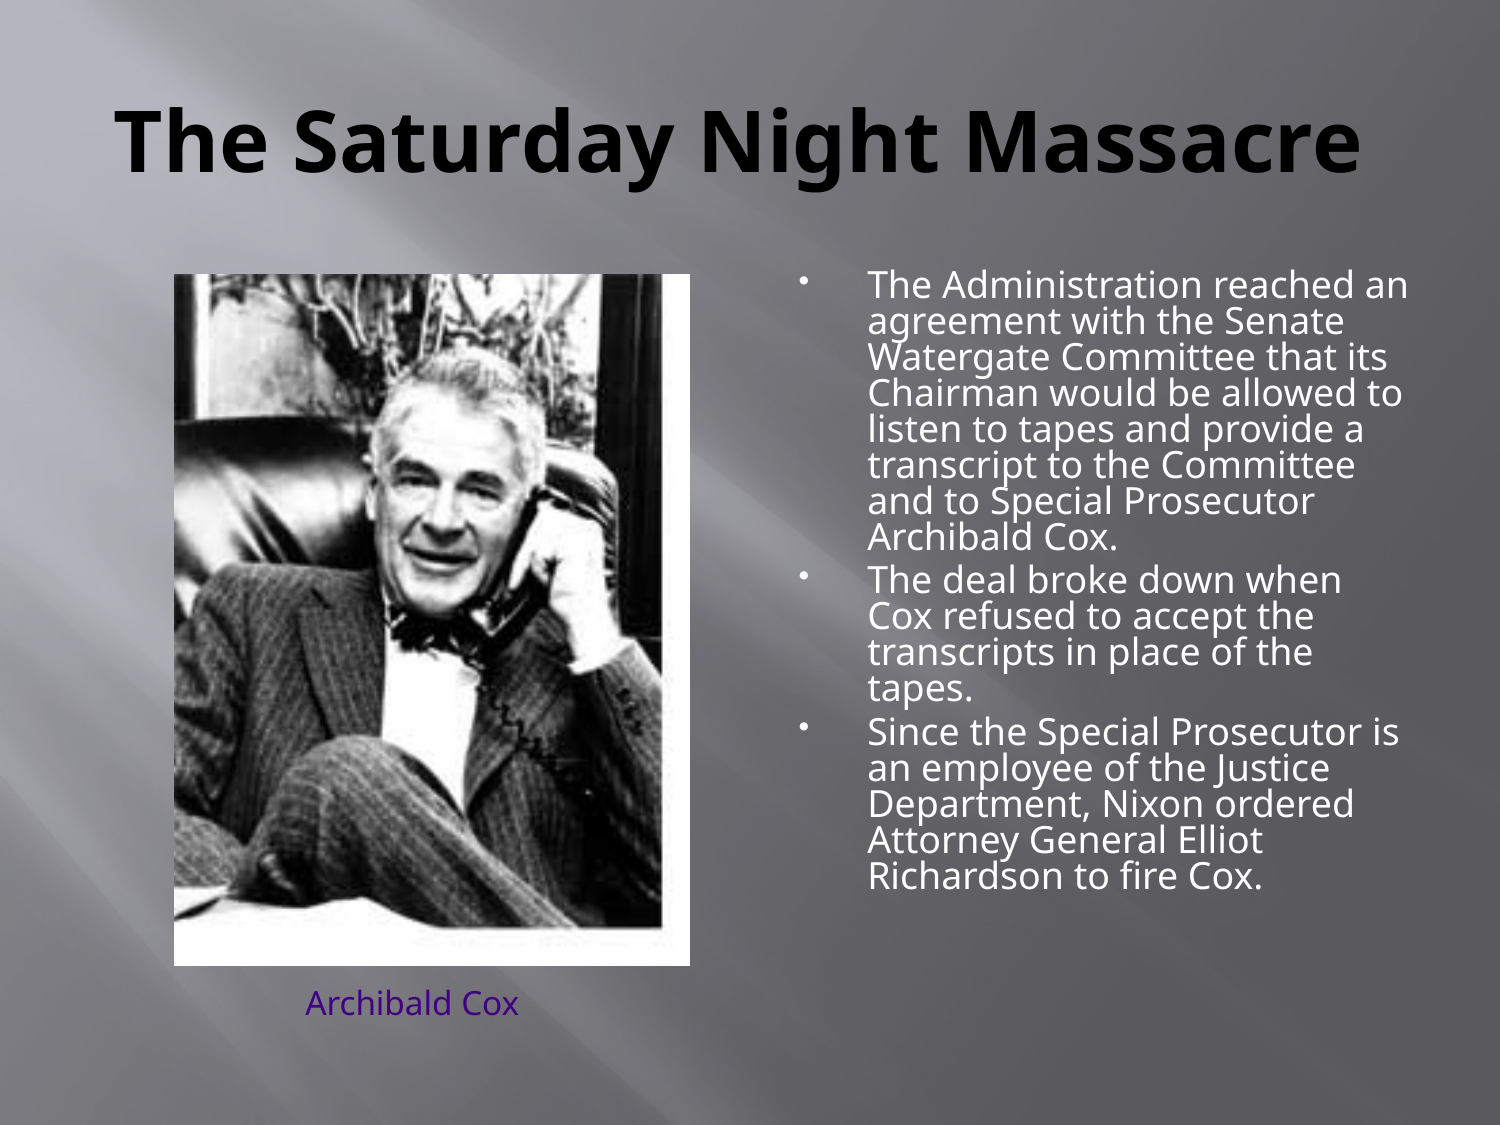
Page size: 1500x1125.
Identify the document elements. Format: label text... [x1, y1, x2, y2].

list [174, 274, 690, 966]
list The Administration reached an agreement with the Senate Watergate Committee that its Chairman would be allowed to listen to tapes and provide a transcript to the Committee and to Special Prosecutor Archibald Cox. The deal broke down when Cox refused to accept the transcripts in place of the tapes. Since the Special Prosecutor is an employee of the Justice Department, Nixon ordered Attorney General Elliot Richardson to fire Cox. [762, 262, 1425, 1005]
title The Saturday Night Massacre [75, 45, 1425, 233]
text_box Archibald Cox [212, 1008, 613, 1030]
